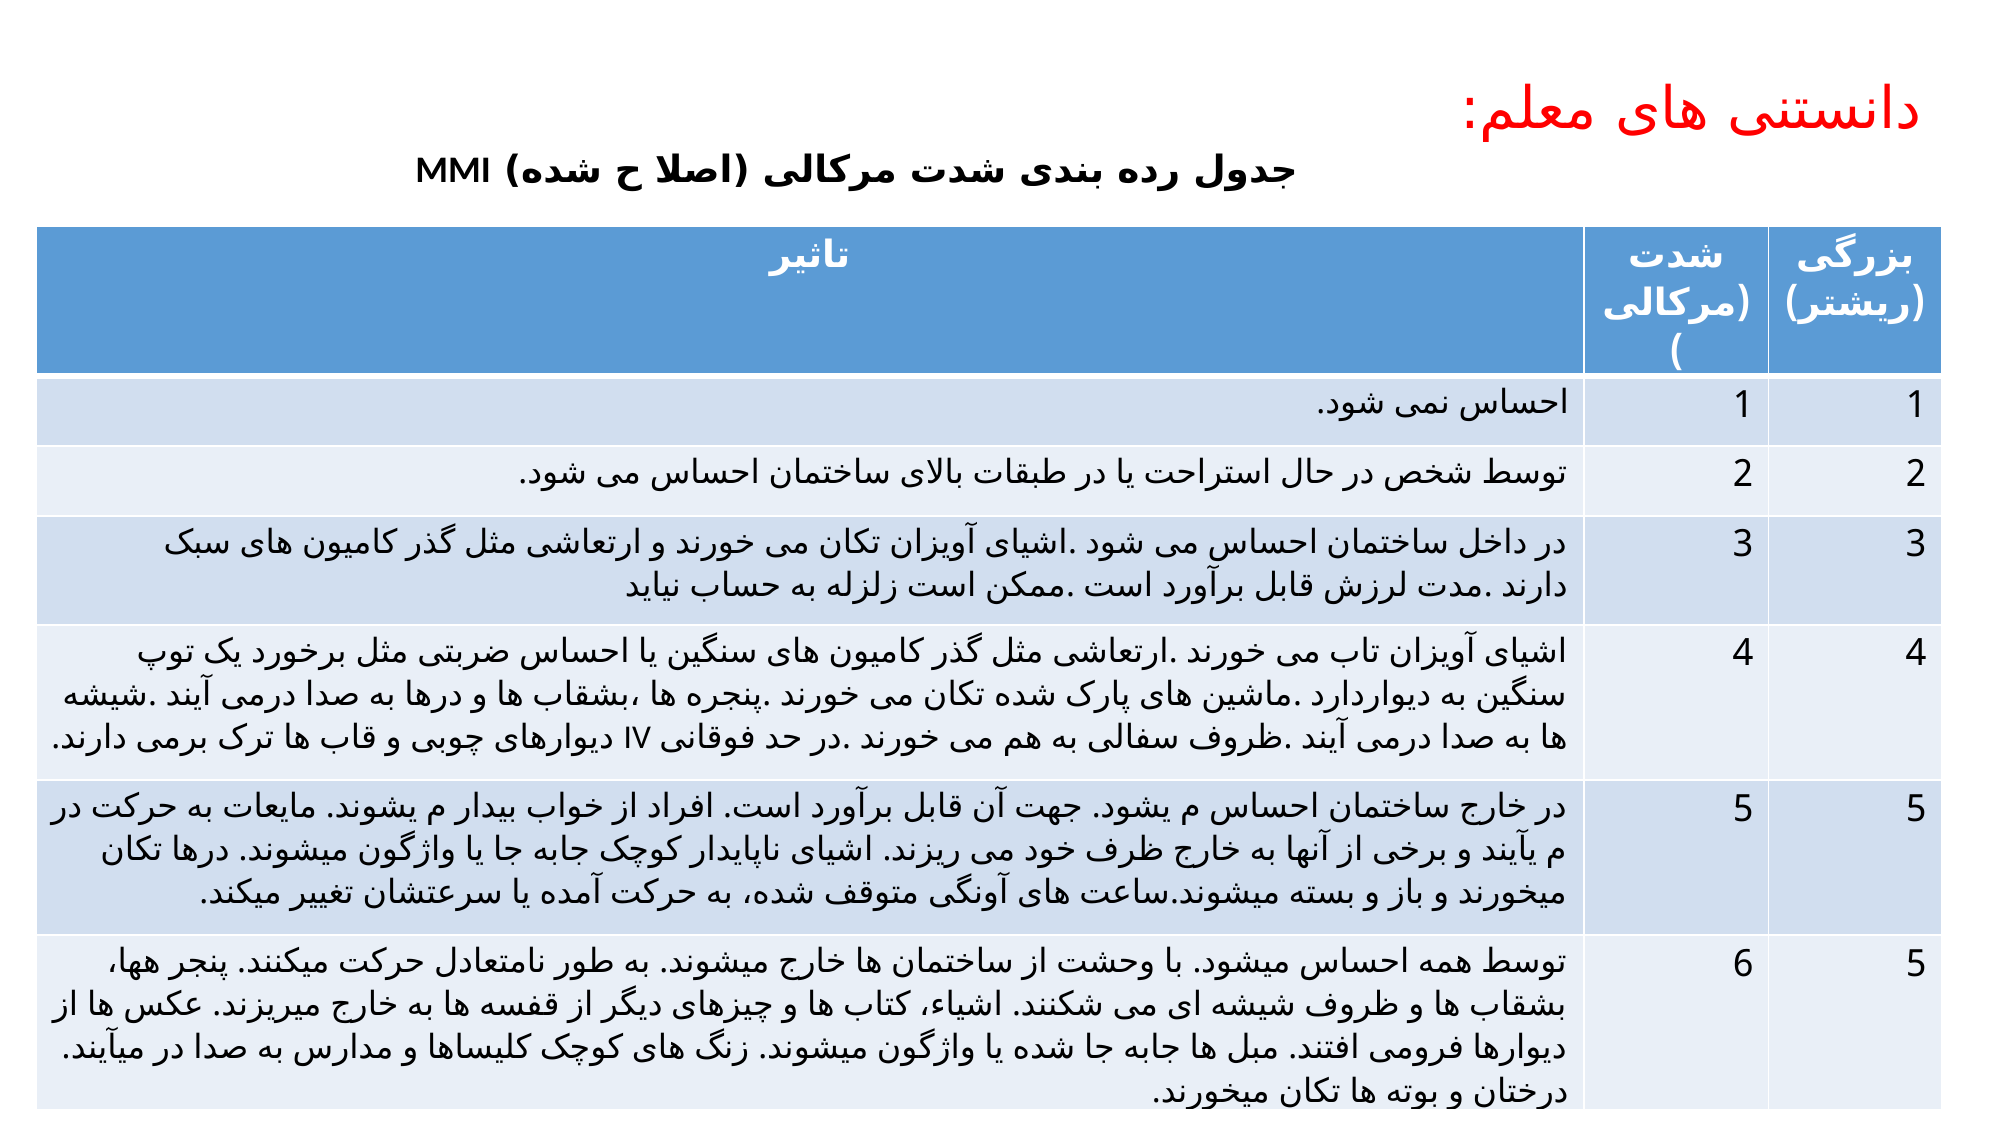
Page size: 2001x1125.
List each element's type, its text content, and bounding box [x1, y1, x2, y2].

table_cell 4 [1769, 626, 1941, 779]
table_cell 2 [1585, 447, 1768, 515]
table_cell 5 [1769, 936, 1941, 1109]
table_cell 5 [1585, 781, 1768, 934]
table_cell اشیای آویزان تاب می خورند .ارتعاشی مثل گذر کامیون های سنگین یا احساس ضربتی مثل برخورد یک توپ سنگین به دیواردارد .ماشین های پارک شده تکان می خورند .پنجره ها ،بشقاب ها و درها به صدا درمی آیند .شیشه ها به صدا درمی آیند .ظروف سفالی به هم می خورند .در حد فوقانی IV دیوارهای چوبی و قاب ها ترک برمی دارند. [37, 626, 1583, 779]
text_box دانستنی های معلم: جدول رده بندی شدت مرکالی (اصلا ح شده) MMI [87, 63, 1937, 225]
table_cell 3 [1769, 517, 1941, 624]
table_cell 5 [1769, 781, 1941, 934]
table_cell 1 [1585, 379, 1768, 445]
table_cell 6 [1585, 936, 1768, 1109]
table_cell توسط شخص در حال استراحت یا در طبقات بالای ساختمان احساس می شود. [37, 447, 1583, 515]
picture [87, 737, 423, 828]
table_cell 1 [1769, 379, 1941, 445]
table_cell احساس نمی شود. [37, 379, 1583, 445]
table_header تاثیر [37, 227, 1583, 373]
table_header شدت (مرکالی) [1585, 227, 1768, 373]
table_cell توسط همه احساس میشود. با وحشت از ساختمان ها خارج میشوند. به طور نامتعادل حرکت میکنند. پنجر هها، بشقاب ها و ظروف شیشه ای می شکنند. اشیاء، کتاب ها و چیزهای دیگر از قفسه ها به خارج میریزند. عکس ها از دیوارها فرومی افتند. مبل ها جابه جا شده یا واژگون میشوند. زنگ های کوچک کلیساها و مدارس به صدا در میآیند. درختان و بوته ها تکان میخورند. [37, 936, 1583, 1109]
table_cell 3 [1585, 517, 1768, 624]
table_header بزرگی (ریشتر) [1769, 227, 1941, 373]
table_cell در داخل ساختمان احساس می شود .اشیای آویزان تکان می خورند و ارتعاشی مثل گذر کامیون های سبک دارند .مدت لرزش قابل برآورد است .ممکن است زلزله به حساب نیاید [37, 517, 1583, 624]
table_cell در خارج ساختمان احساس م یشود. جهت آن قابل برآورد است. افراد از خواب بیدار م یشوند. مایعات به حرکت در م یآیند و برخی از آنها به خارج ظرف خود می ریزند. اشیای ناپایدار کوچک جابه جا یا واژگون میشوند. درها تکان میخورند و باز و بسته میشوند.ساعت های آونگی متوقف شده، به حرکت آمده یا سرعتشان تغییر میکند. [37, 781, 1583, 934]
table_cell 2 [1769, 447, 1941, 515]
table_cell 4 [1585, 626, 1768, 779]
